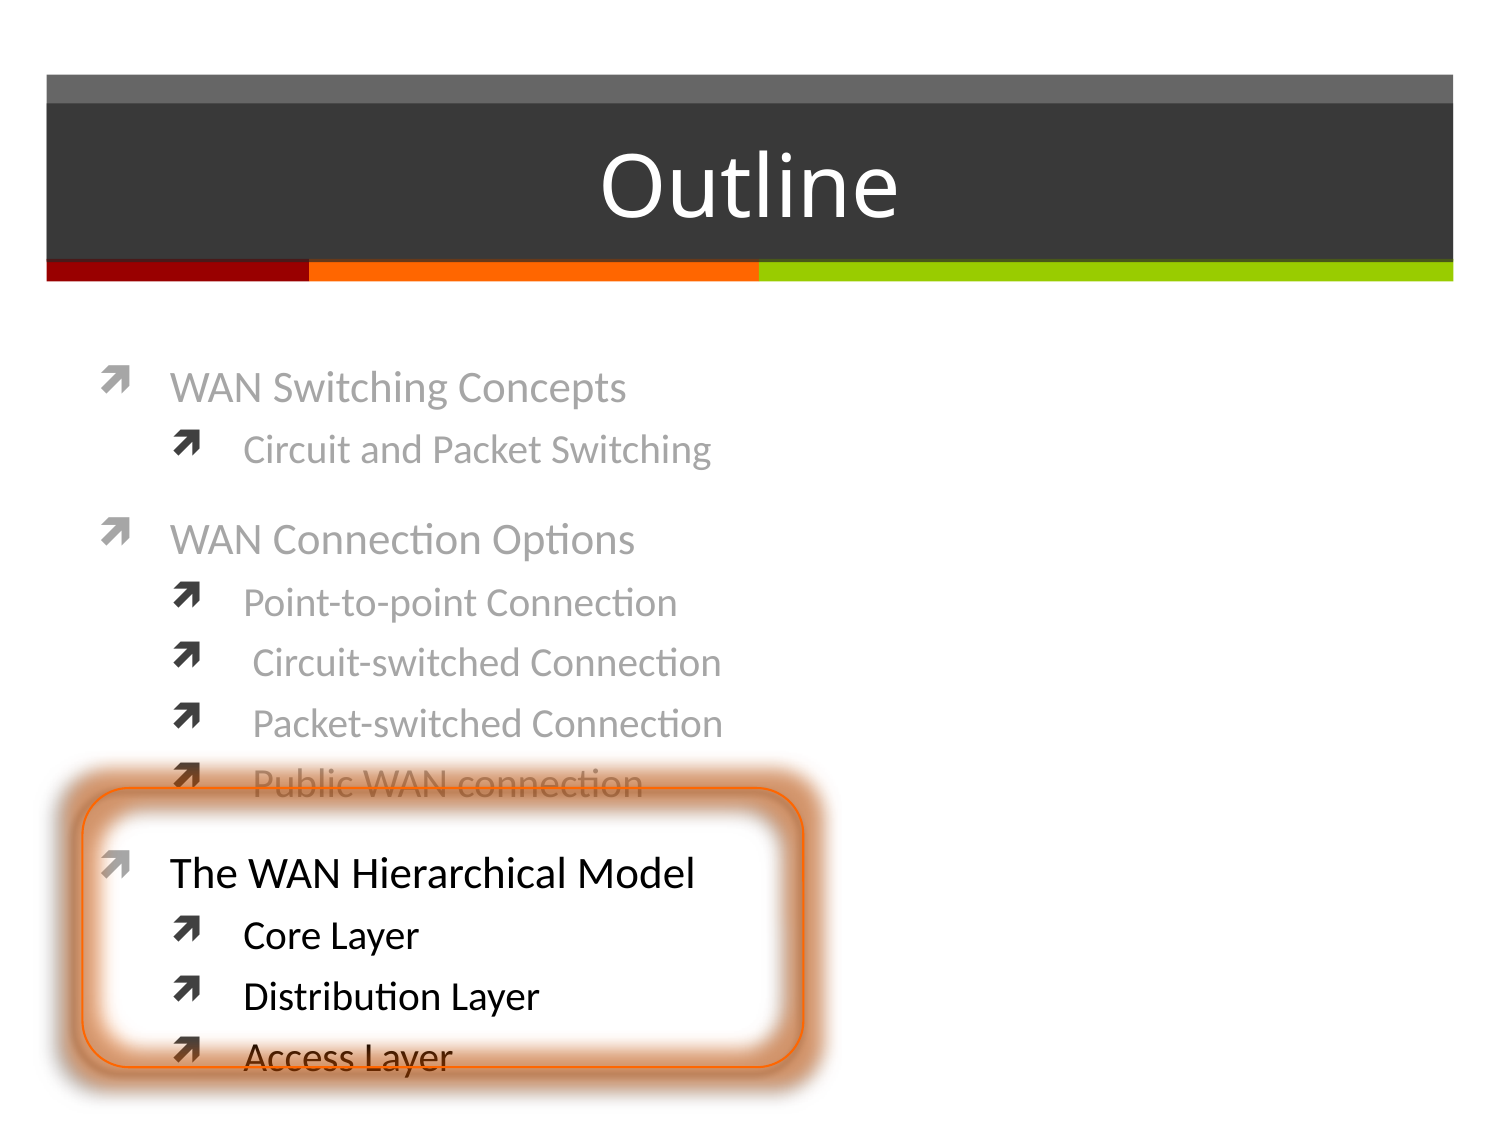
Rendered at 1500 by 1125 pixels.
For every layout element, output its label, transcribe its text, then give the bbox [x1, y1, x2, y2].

list WAN Switching Concepts Circuit and Packet Switching WAN Connection Options Point-to-point Connection Circuit-switched Connection Packet-switched Connection Public WAN connection The WAN Hierarchical Model Core Layer Distribution Layer Access Layer [82, 350, 1454, 1090]
title Outline [46, 103, 1454, 263]
text_box [81, 786, 805, 1069]
